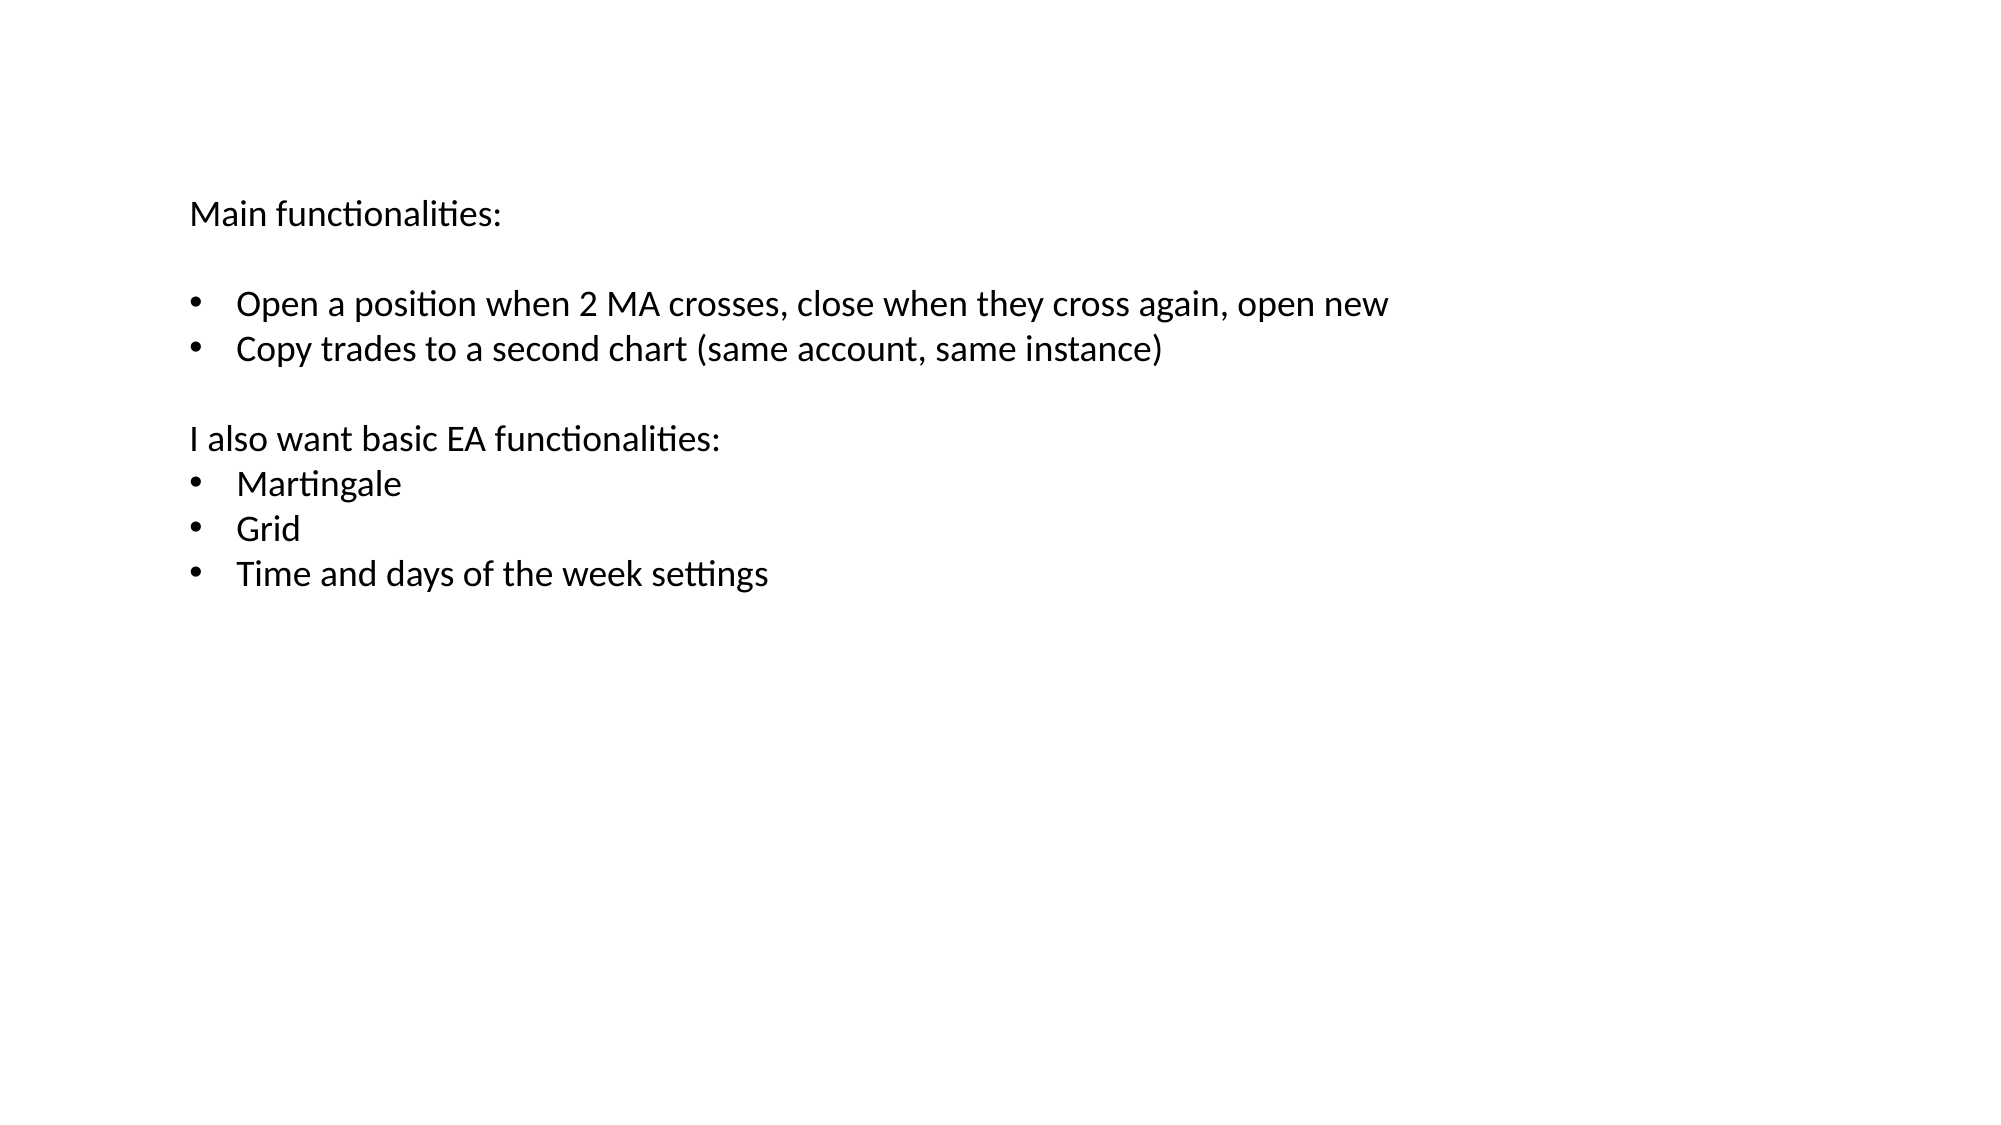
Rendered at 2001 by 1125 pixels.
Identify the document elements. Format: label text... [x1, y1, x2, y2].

text_box Main functionalities: Open a position when 2 MA crosses, close when they cross again, open new Copy trades to a second chart (same account, same instance) I also want basic EA functionalities: Martingale Grid Time and days of the week settings [174, 181, 1485, 692]
